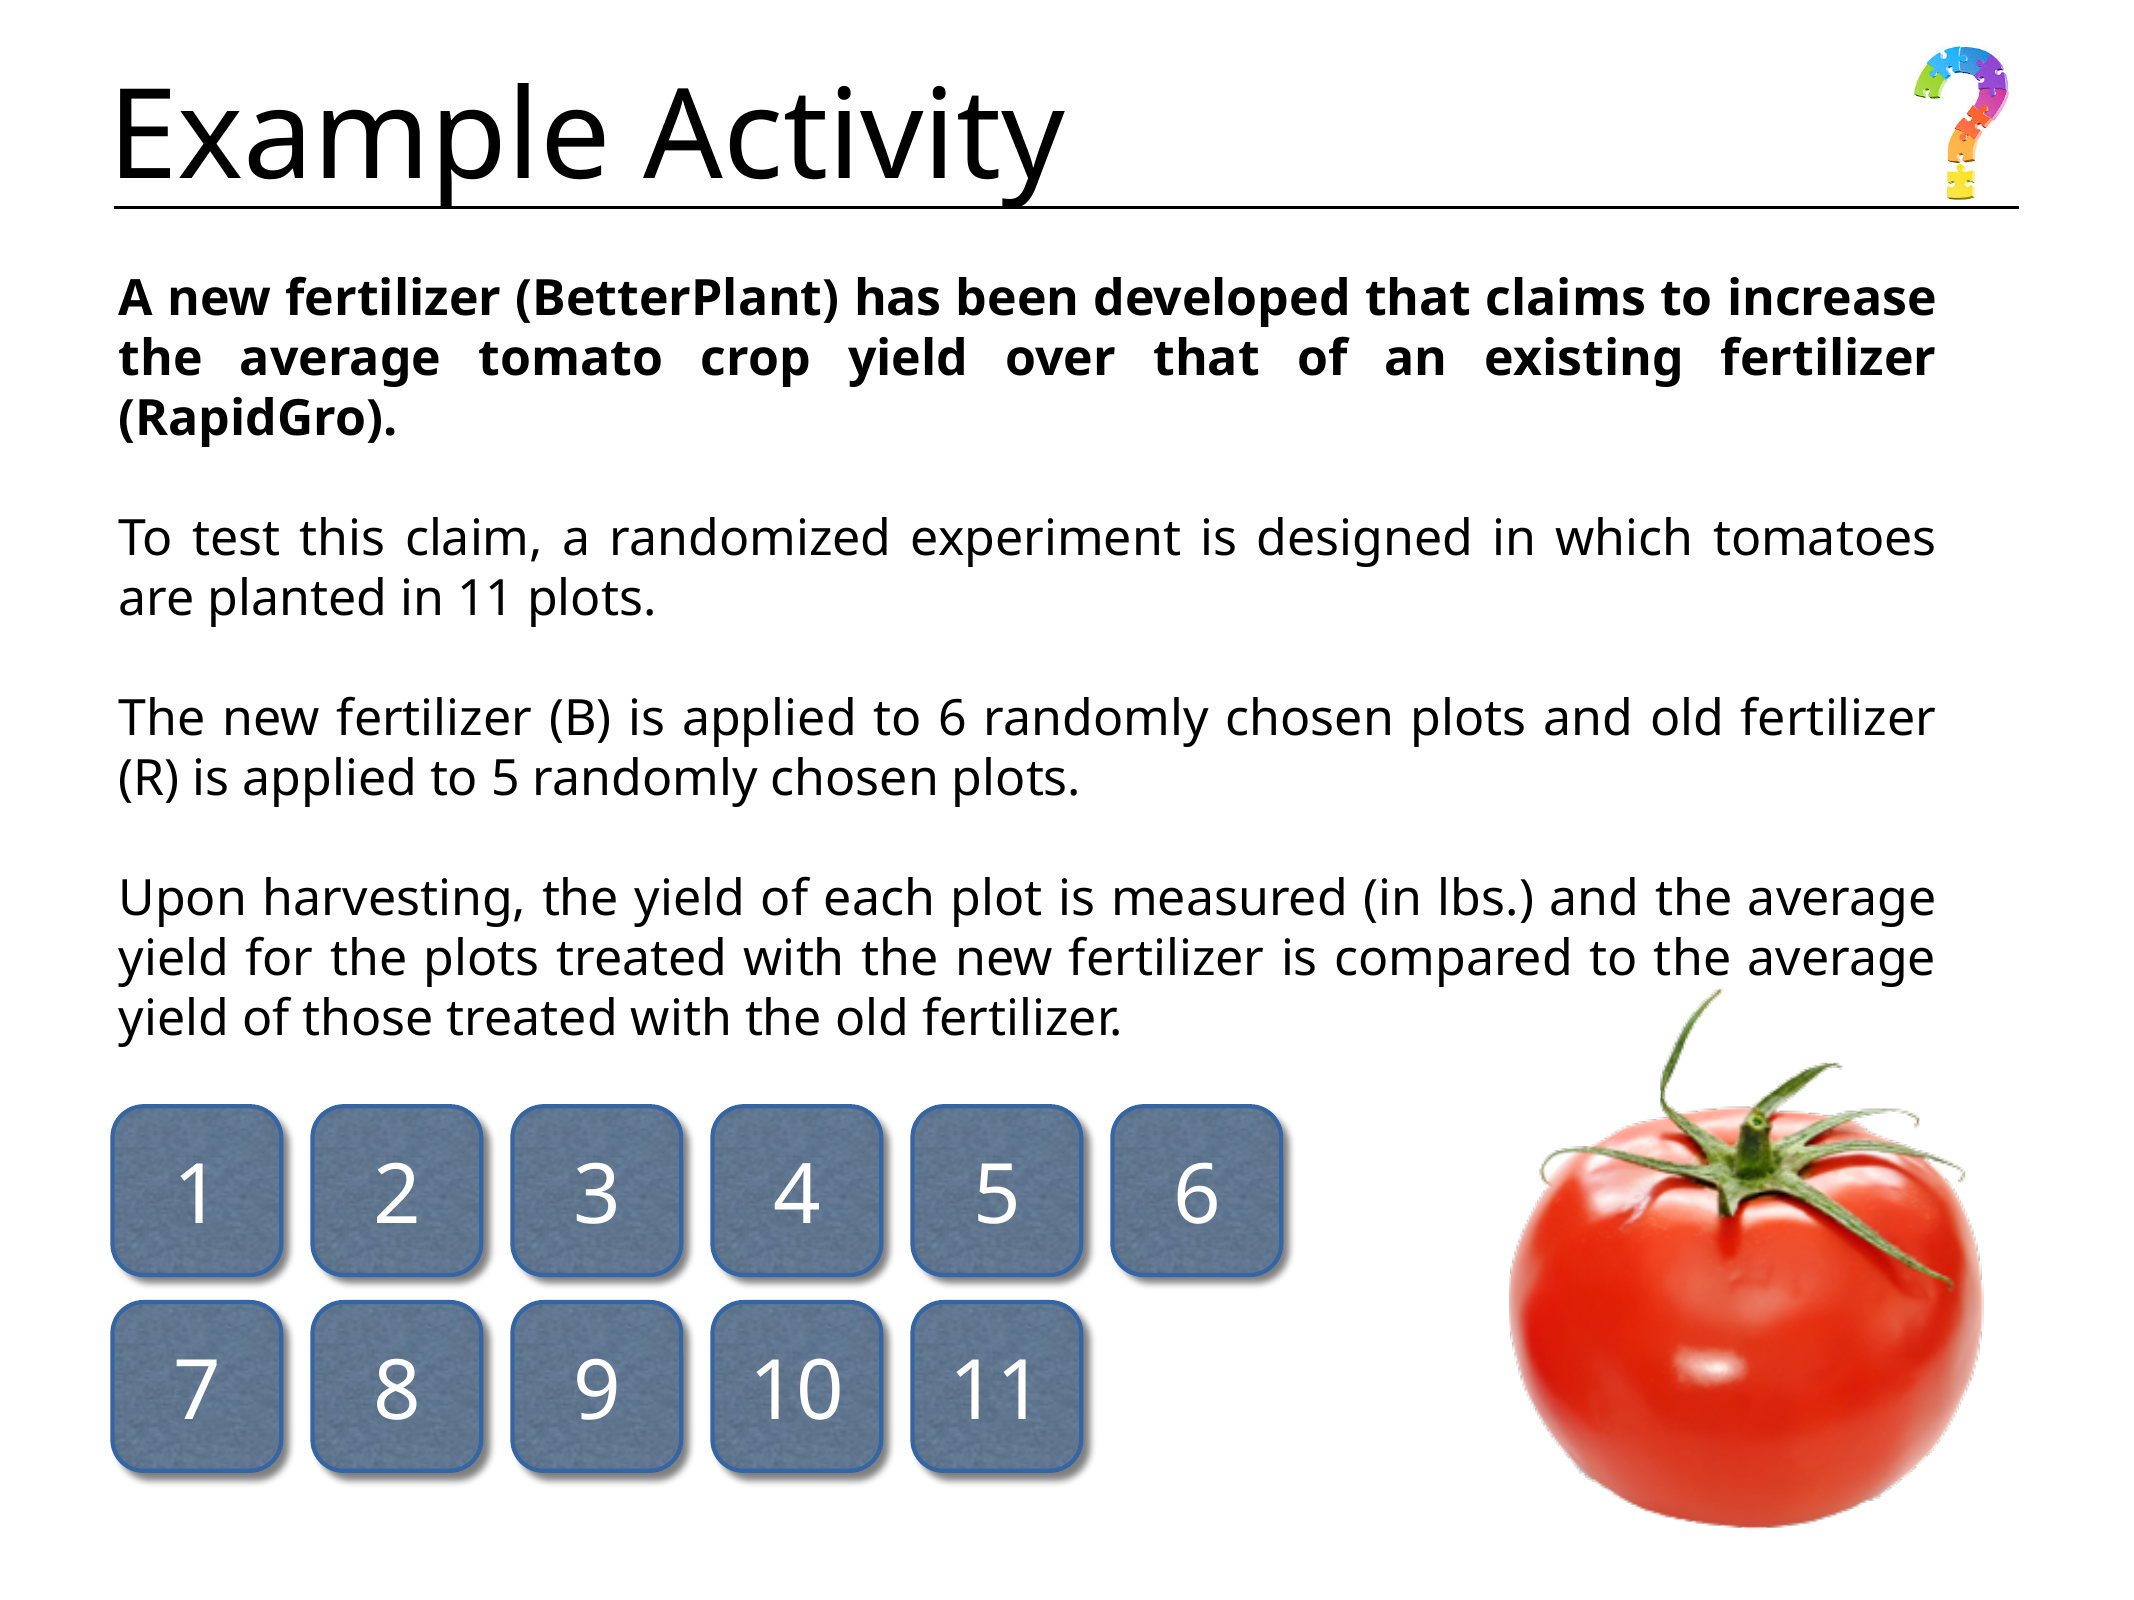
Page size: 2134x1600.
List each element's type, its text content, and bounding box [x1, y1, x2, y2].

text_box 8 [312, 1302, 482, 1471]
text_box 6 [1112, 1106, 1282, 1276]
text_box 10 [712, 1302, 882, 1471]
text_box 1 [112, 1106, 282, 1276]
text_box 7 [112, 1302, 282, 1471]
picture [1509, 989, 1984, 1530]
text_box 4 [712, 1106, 882, 1276]
text_box A new fertilizer (BetterPlant) has been developed that claims to increase the average tomato crop yield over that of an existing fertilizer (RapidGro). To test this claim, a randomized experiment is designed in which tomatoes are planted in 11 plots. The new fertilizer (B) is applied to 6 randomly chosen plots and old fertilizer (R) is applied to 5 randomly chosen plots. Upon harvesting, the yield of each plot is measured (in lbs.) and the average yield for the plots treated with the new fertilizer is compared to the average yield of those treated with the old fertilizer. [110, 256, 2021, 1054]
text_box 2 [312, 1106, 482, 1276]
text_box Example Activity [108, 41, 113, 215]
text_box 9 [512, 1302, 682, 1471]
text_box 5 [912, 1106, 1082, 1276]
text_box 11 [912, 1302, 1082, 1471]
text_box 3 [512, 1106, 682, 1276]
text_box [114, 35, 2026, 210]
